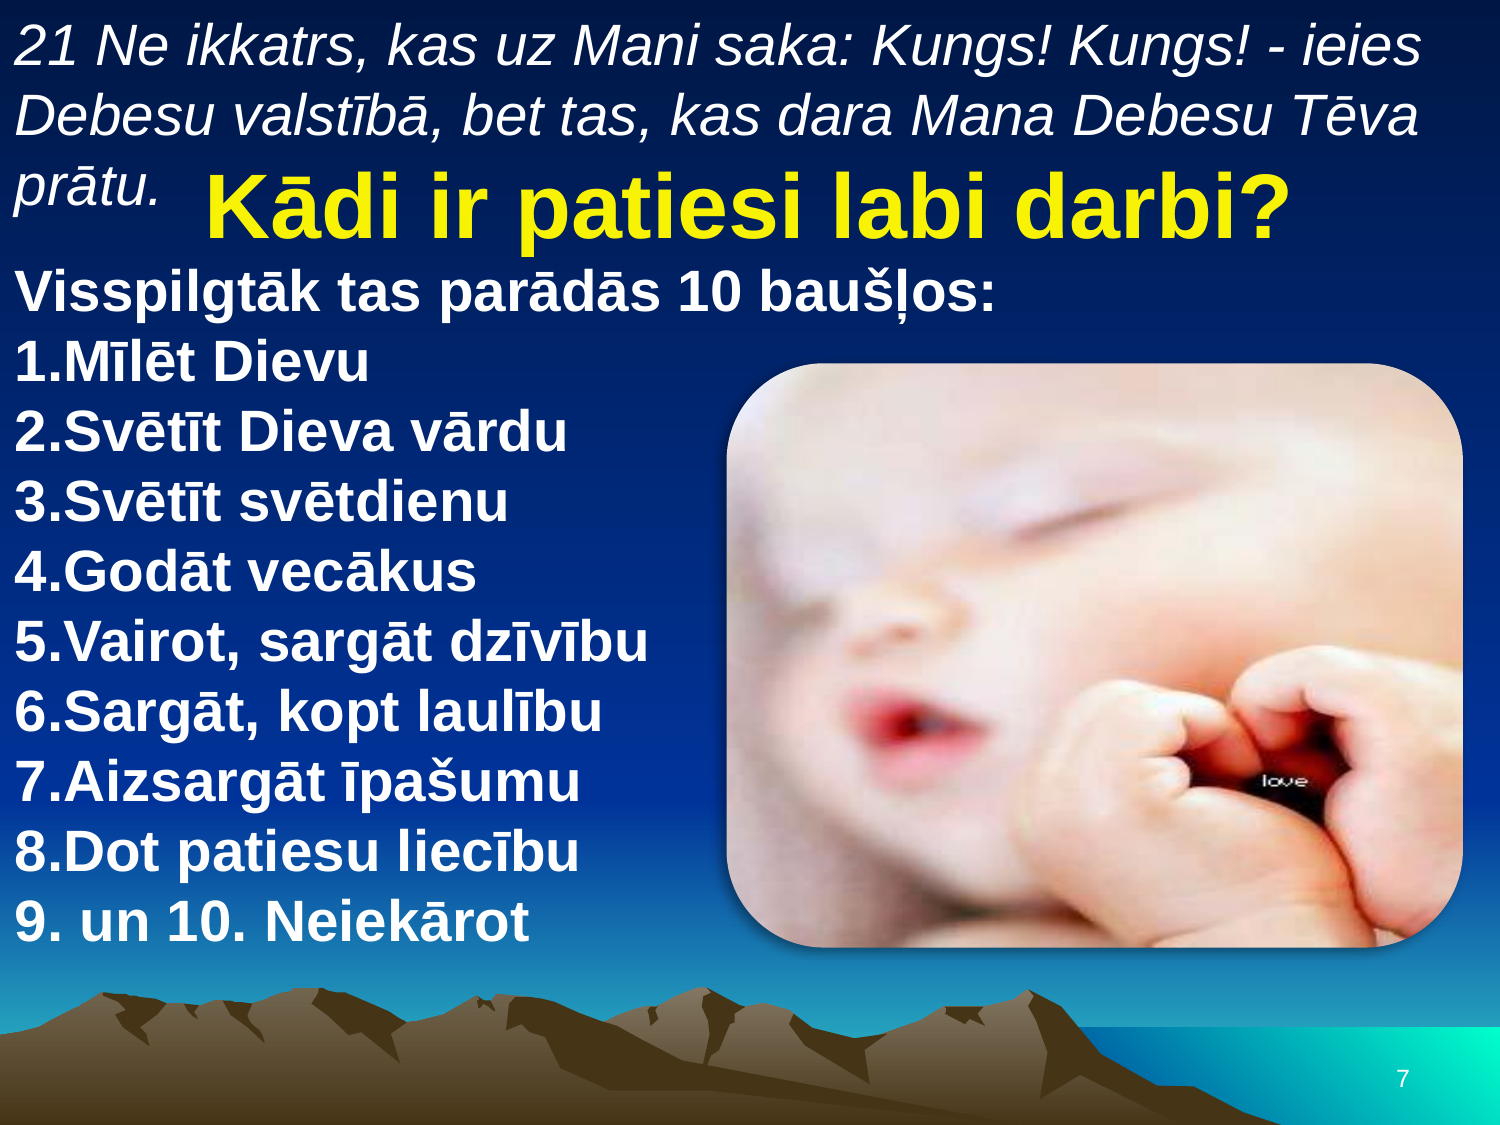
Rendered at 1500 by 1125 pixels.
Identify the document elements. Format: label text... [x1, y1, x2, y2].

title Kādi ir patiesi labi darbi? [0, 225, 1500, 265]
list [726, 363, 1464, 948]
text_box Visspilgtāk tas parādās 10 baušļos: 1.Mīlēt Dievu 2.Svētīt Dieva vārdu 3.Svētīt svētdienu 4.Godāt vecākus 5.Vairot, sargāt dzīvību 6.Sargāt, kopt laulību 7.Aizsargāt īpašumu 8.Dot patiesu liecību 9. un 10. Neiekārot [0, 246, 1172, 961]
slide_number 7 [1074, 1024, 1426, 1101]
text_box 21 Ne ikkatrs, kas uz Mani saka: Kungs! Kungs! - ieies Debesu valstībā, bet tas, kas dara Mana Debesu Tēva prātu. [0, 0, 1500, 225]
